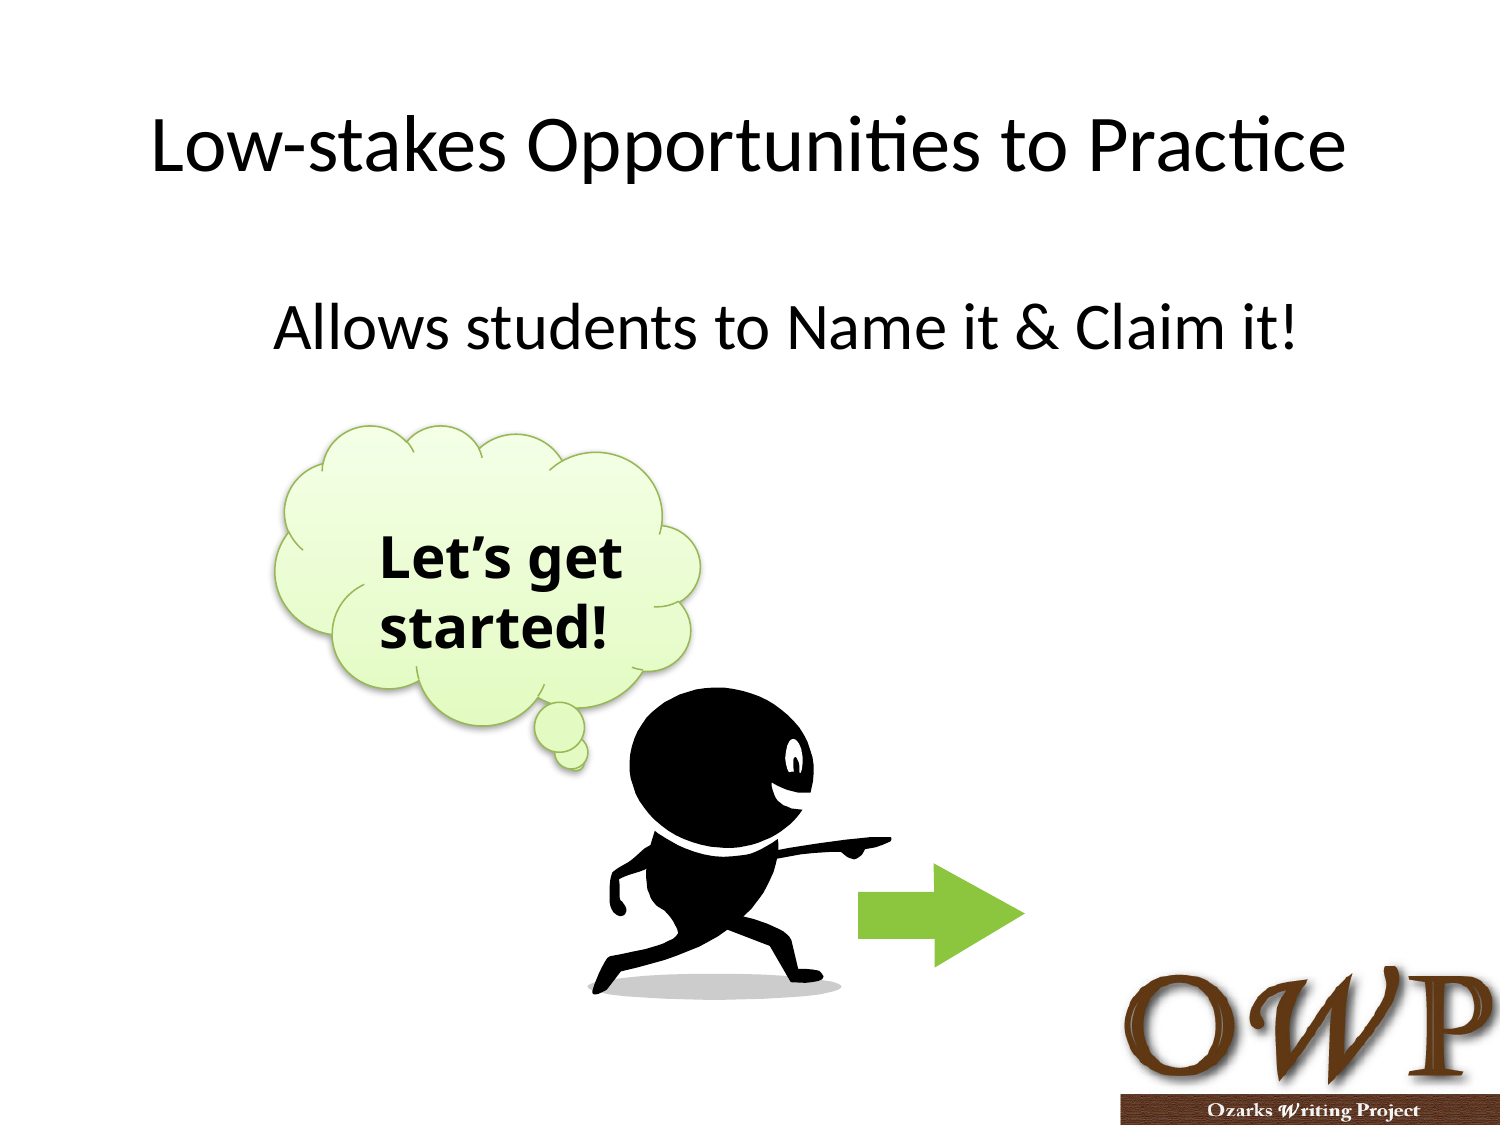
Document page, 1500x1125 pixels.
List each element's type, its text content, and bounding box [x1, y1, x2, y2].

text_box Let’s get started! [337, 512, 650, 668]
text_box [274, 425, 702, 772]
picture [587, 687, 1026, 1001]
title Low-stakes Opportunities to Practice [74, 44, 1426, 233]
list Allows students to Name it & Claim it! [112, 274, 1463, 788]
picture [1120, 957, 1500, 1125]
